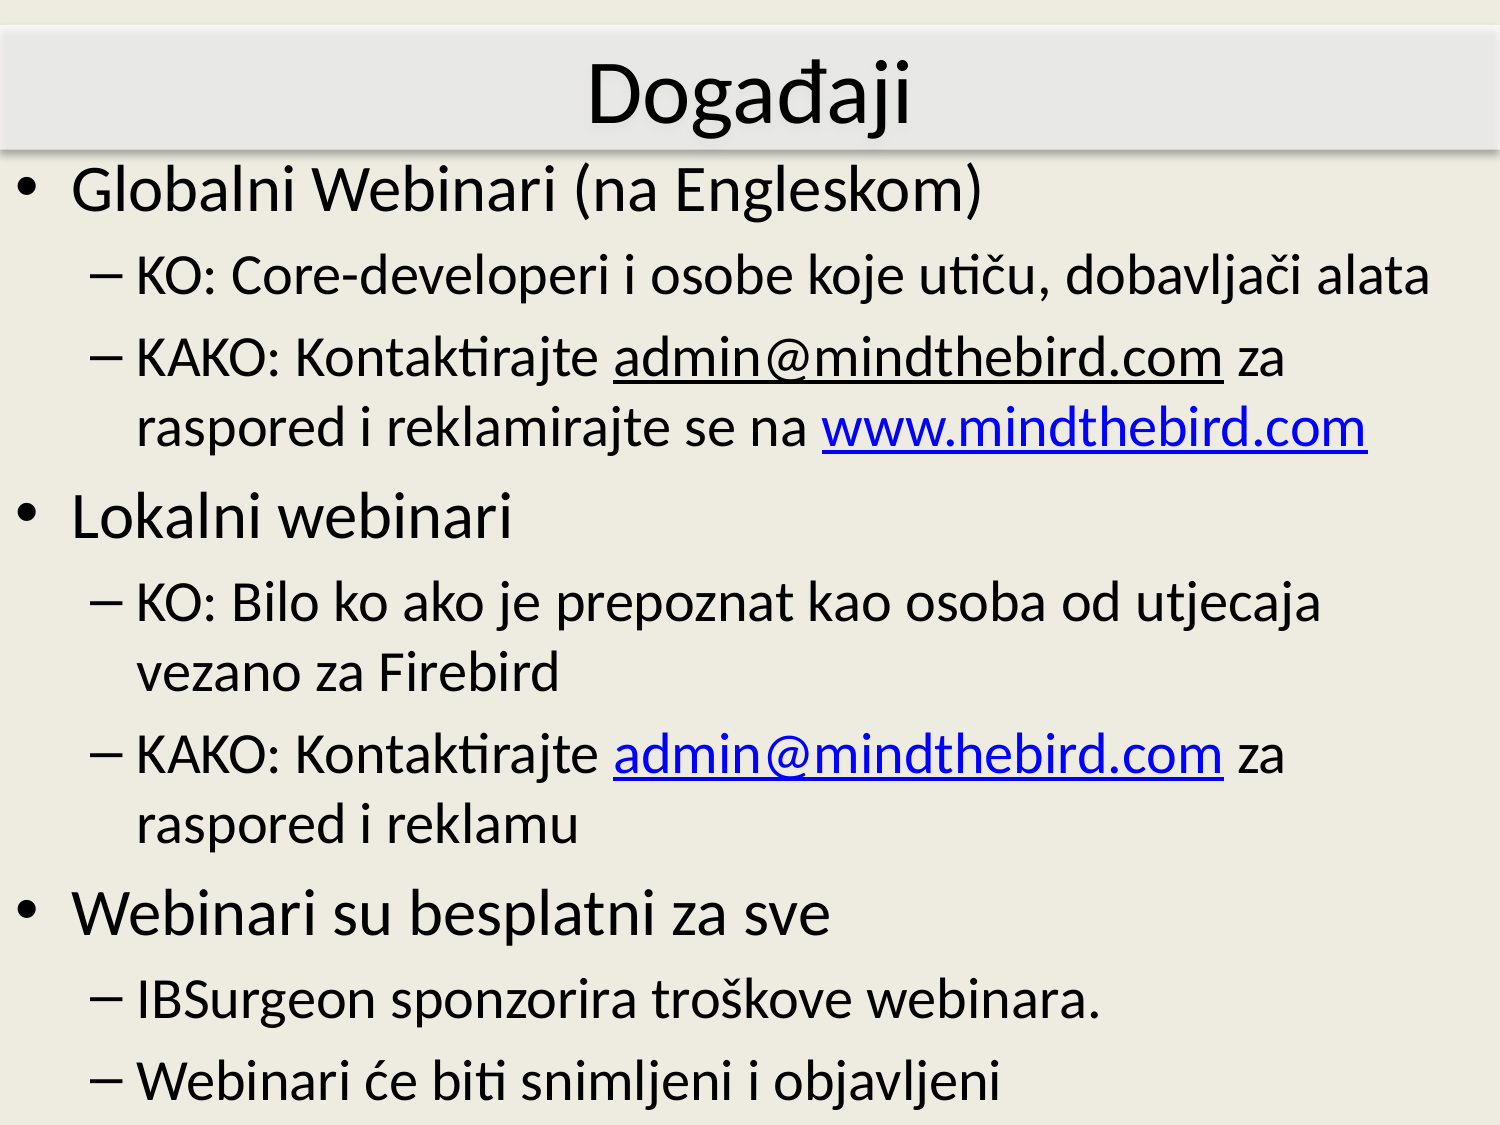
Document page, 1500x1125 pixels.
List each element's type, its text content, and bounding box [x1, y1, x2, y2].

text_box Događaji [0, 24, 1500, 150]
list Globalni Webinari (na Engleskom) KO: Core-developeri i osobe koje utiču, dobavljači alata KAKO: Kontaktirajte admin@mindthebird.com za raspored i reklamirajte se na www.mindthebird.com Lokalni webinari KO: Bilo ko ako je prepoznat kao osoba od utjecaja vezano za Firebird KAKO: Kontaktirajte admin@mindthebird.com za raspored i reklamu Webinari su besplatni za sve IBSurgeon sponzorira troškove webinara. Webinari će biti snimljeni i objavljeni [0, 162, 1500, 1113]
